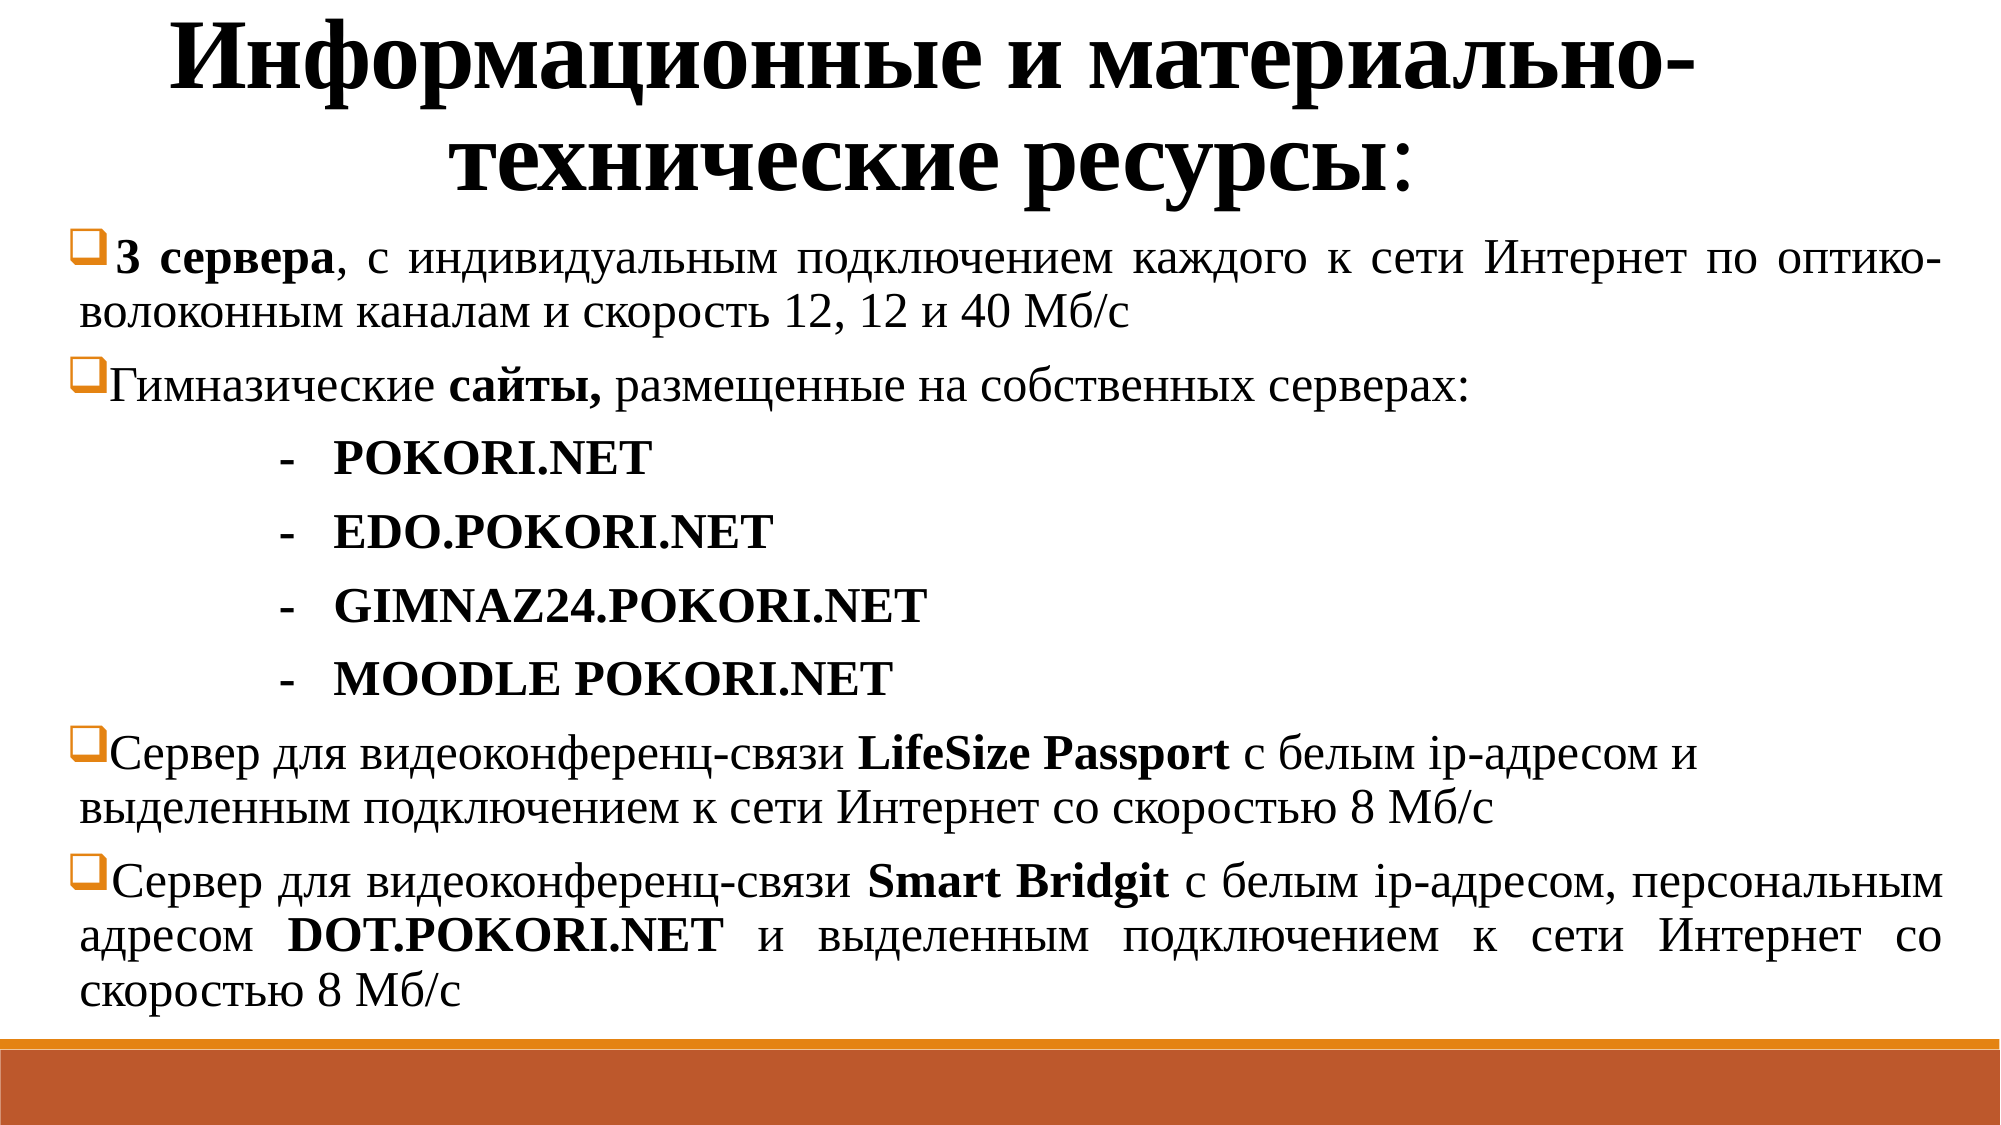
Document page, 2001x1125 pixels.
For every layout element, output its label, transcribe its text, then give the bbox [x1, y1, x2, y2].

text_box Информационные и материально-технические ресурсы: [107, 0, 1758, 238]
list 3 сервера, с индивидуальным подключением каждого к сети Интернет по оптико-волоконным каналам и скорость 12, 12 и 40 Мб/с Гимназические сайты, размещенные на собственных серверах: - POKORI.NET - EDO.POKORI.NET - GIMNAZ24.POKORI.NET - MOODLE POKORI.NET Cервер для видеоконференц-связи LifeSize Passport с белым ip-адресом и выделенным подключением к сети Интернет со скоростью 8 Мб/с Cервер для видеоконференц-связи Smart Bridgit с белым ip-адресом, персональным адресом DOT.POKORI.NET и выделенным подключением к сети Интернет со скоростью 8 Мб/с [66, 222, 1945, 1035]
